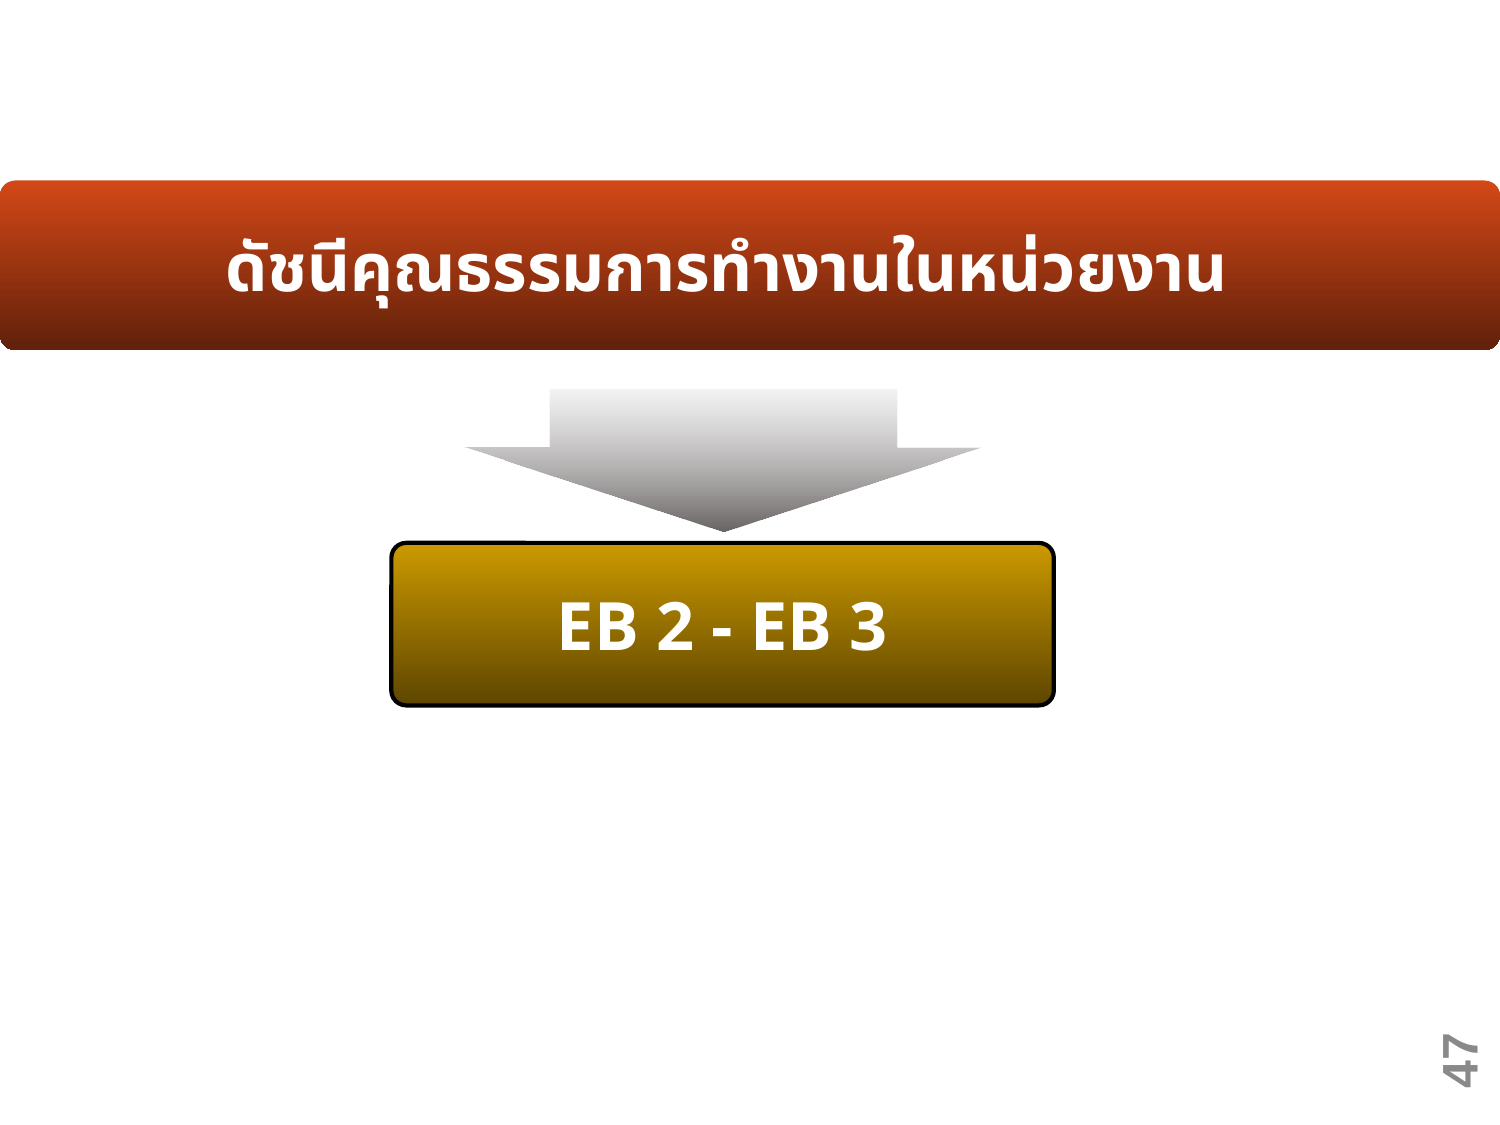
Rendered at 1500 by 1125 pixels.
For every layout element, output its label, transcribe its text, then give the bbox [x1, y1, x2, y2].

text_box [464, 389, 982, 532]
text_box ดัชนีคุณธรรมการทำงานในหน่วยงาน [0, 180, 1500, 351]
text_box EB 2 - EB 3 [391, 542, 1054, 706]
slide_number 47 [1427, 887, 1488, 1104]
